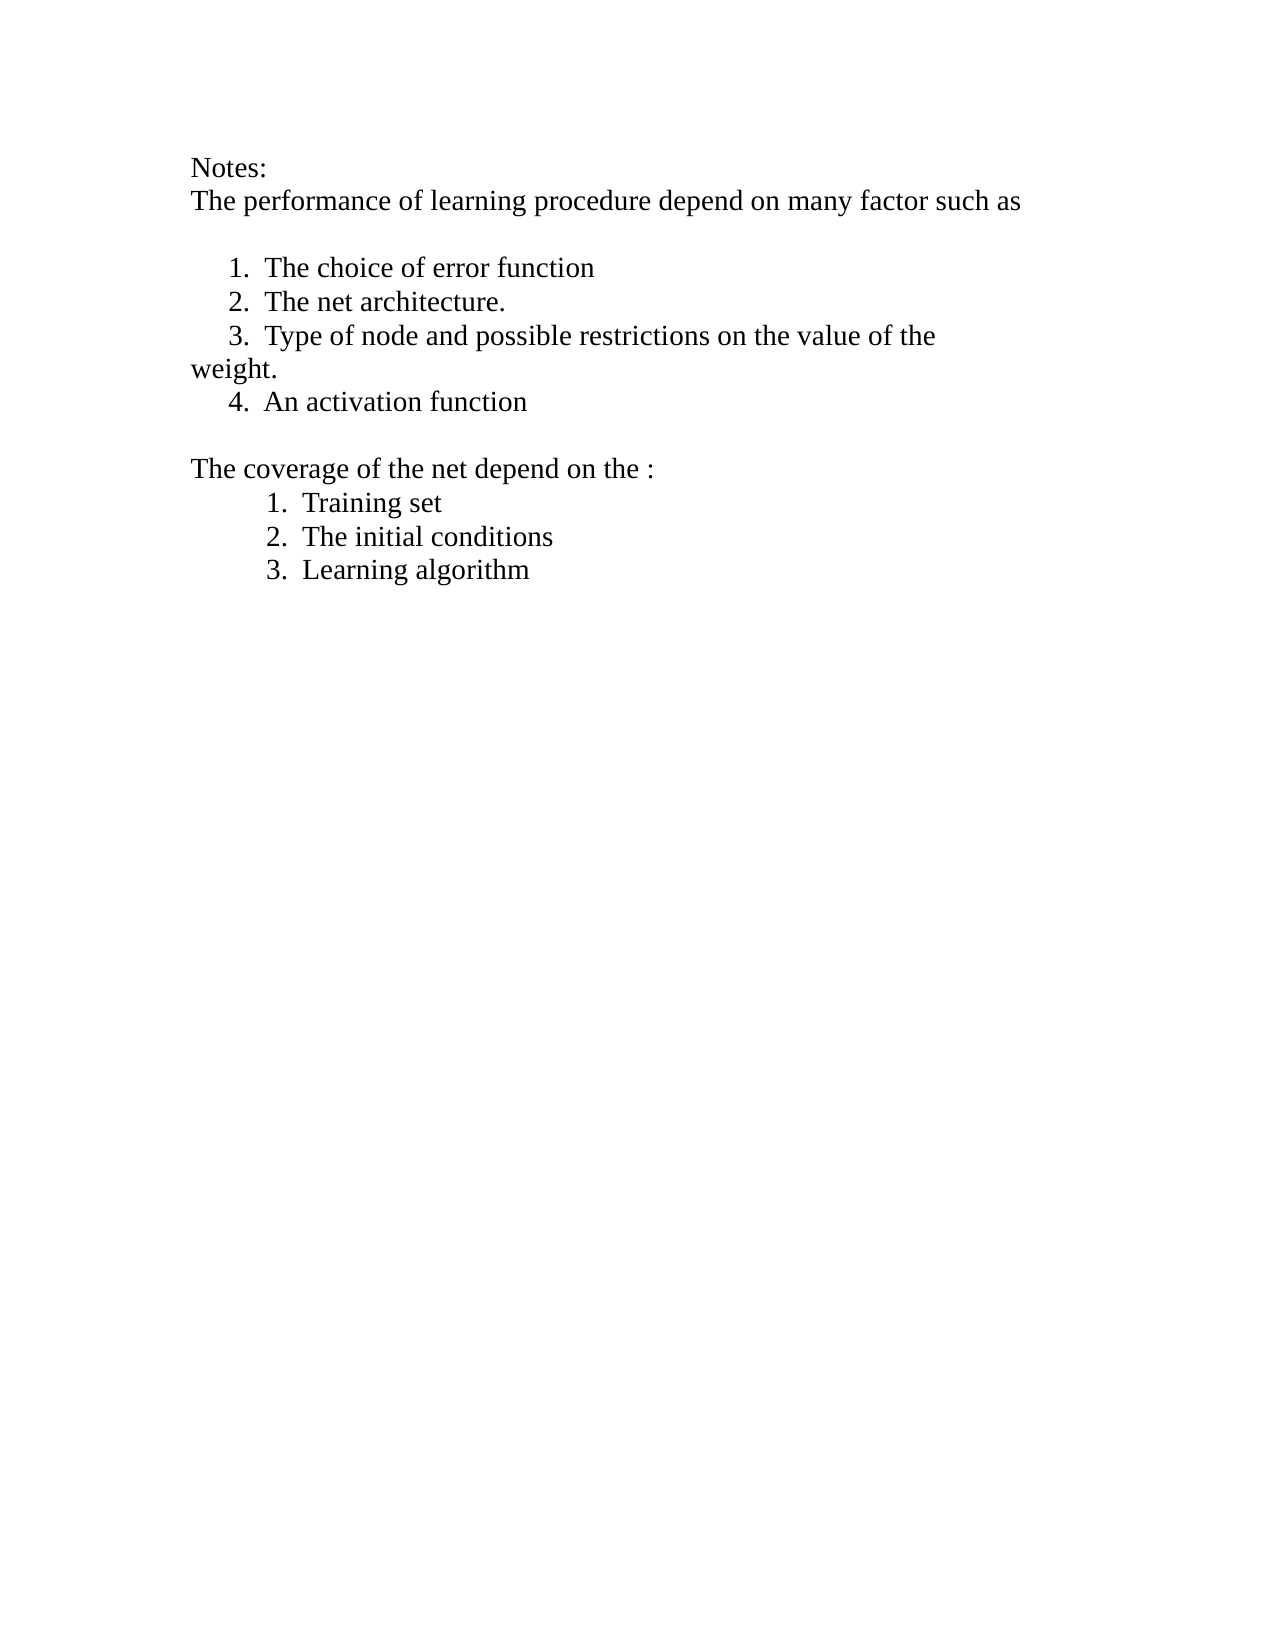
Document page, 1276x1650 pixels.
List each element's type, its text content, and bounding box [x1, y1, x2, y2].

text_box Notes: The performance of learning procedure depend on many factor such as 1. The choice of error function 2. The net architecture. 3. Type of node and possible restrictions on the value of the weight. 4. An activation function The coverage of the net depend on the : 1. Training set 2. The initial conditions 3. Learning algorithm [190, 150, 1023, 552]
